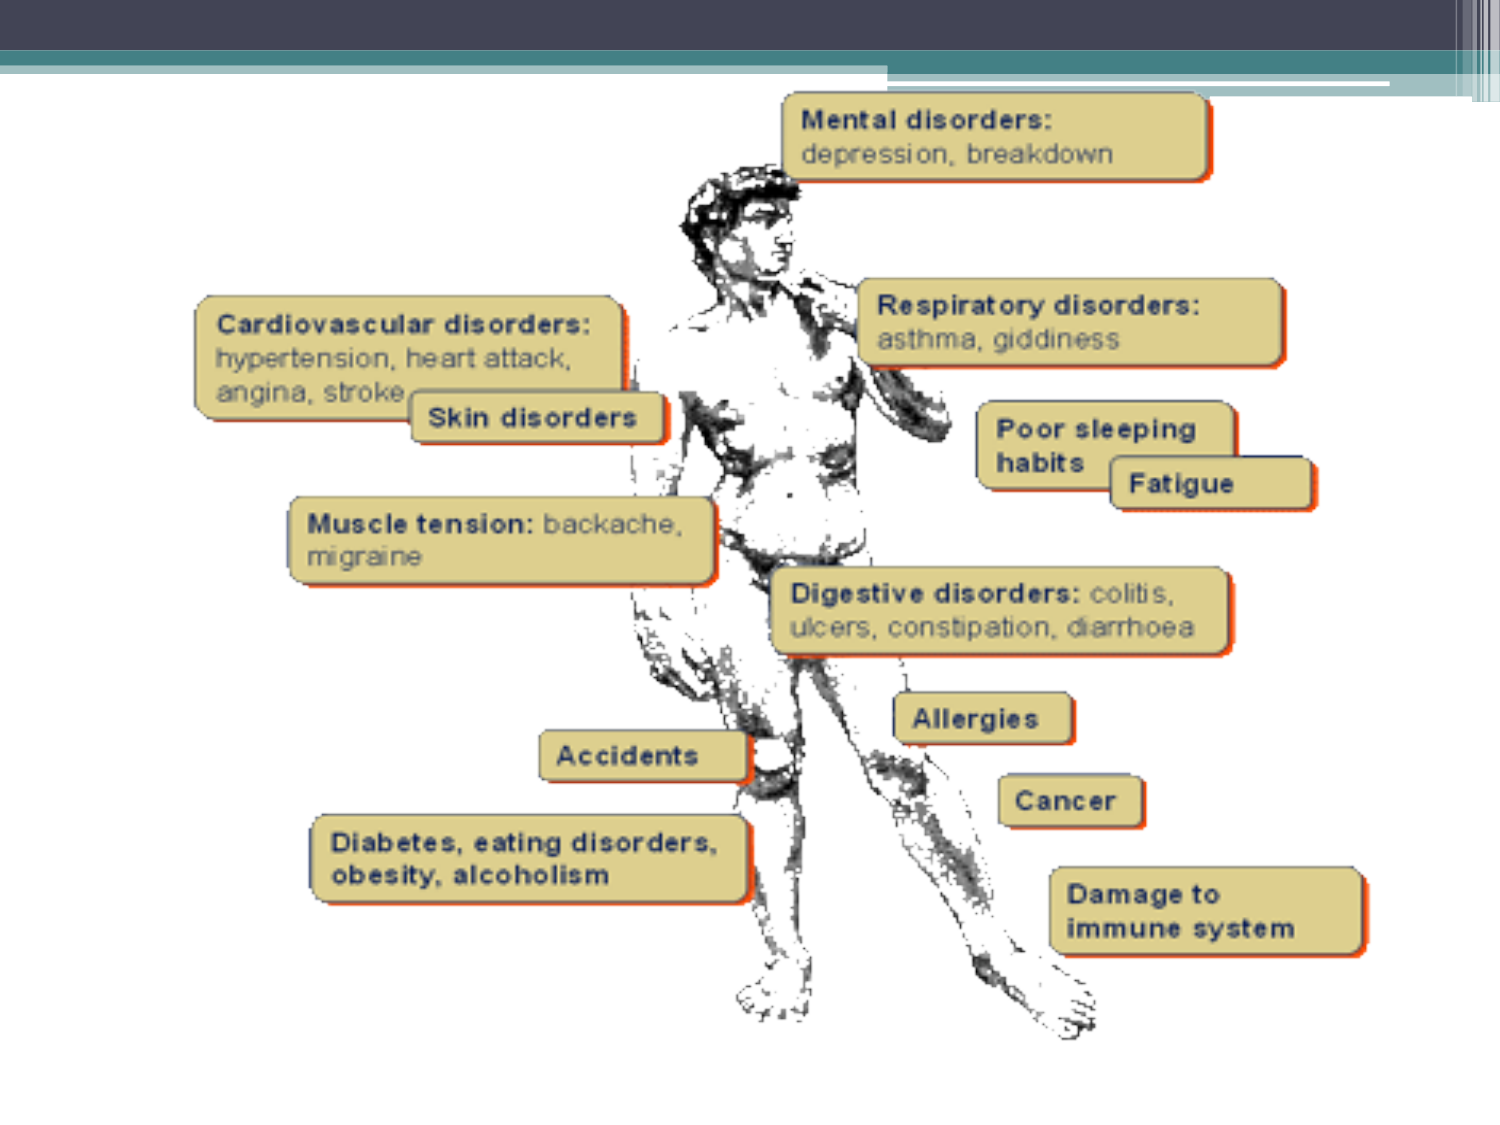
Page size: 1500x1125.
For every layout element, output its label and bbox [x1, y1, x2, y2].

picture [137, 74, 1413, 1051]
